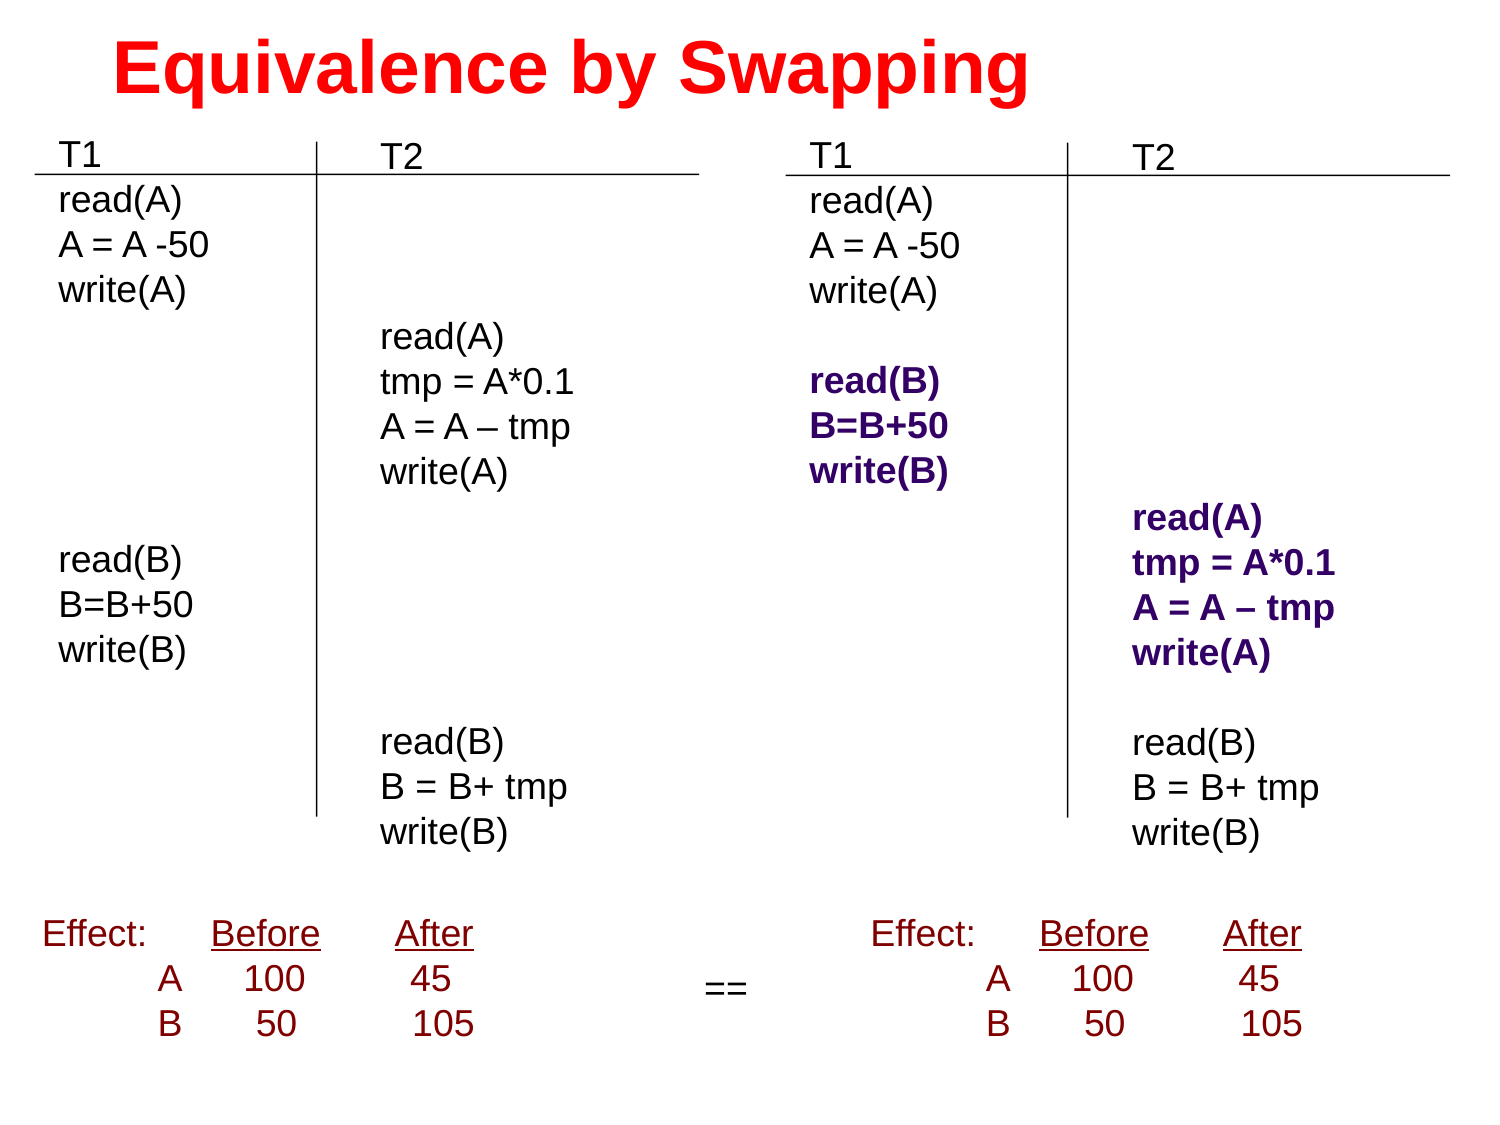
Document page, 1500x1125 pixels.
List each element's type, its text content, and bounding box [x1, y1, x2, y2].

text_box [34, 121, 700, 861]
title Equivalence by Swapping [97, 15, 1423, 116]
text_box Effect: Before After A 100 45 B 50 105 [855, 901, 1319, 1097]
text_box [785, 123, 1451, 869]
text_box Effect: Before After A 100 45 B 50 105 [27, 901, 491, 1097]
text_box == [689, 956, 764, 1017]
